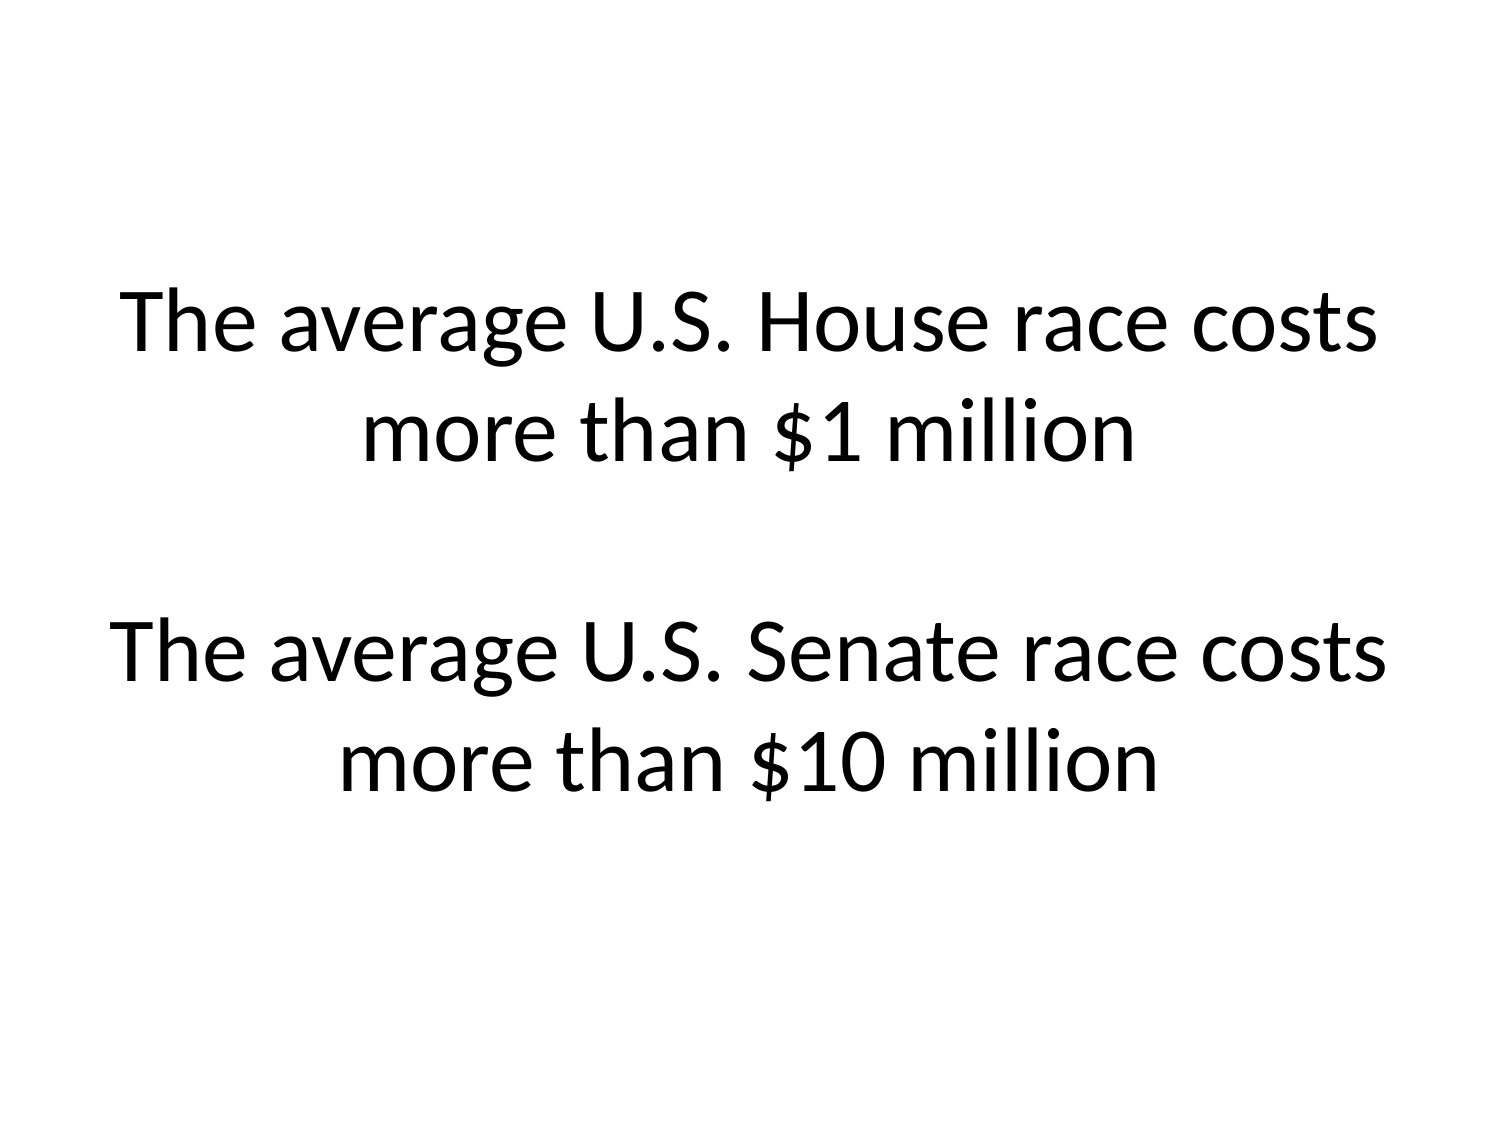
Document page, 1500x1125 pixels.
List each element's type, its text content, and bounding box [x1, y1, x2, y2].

title The average U.S. House race costs more than $1 million The average U.S. Senate race costs more than $10 million [74, 44, 1426, 1026]
